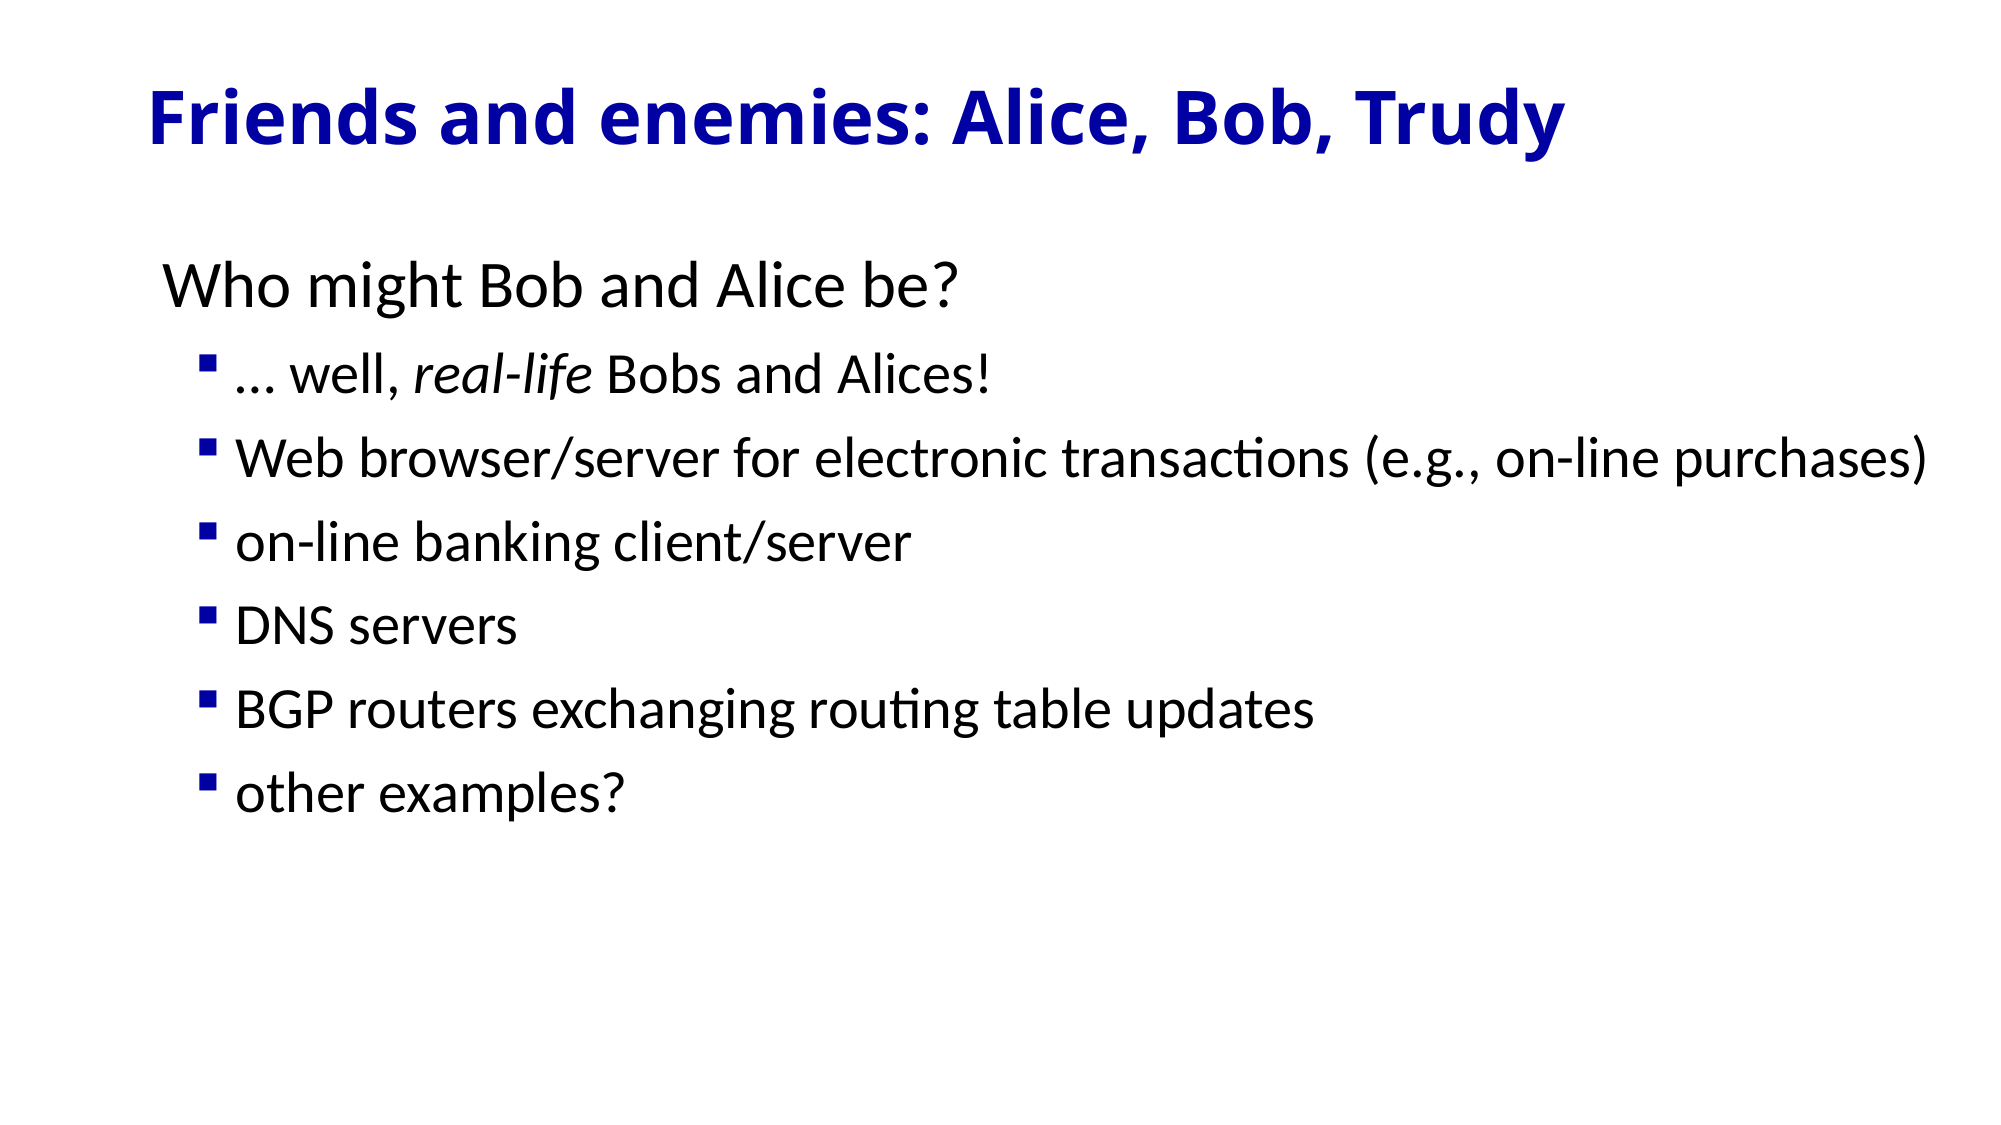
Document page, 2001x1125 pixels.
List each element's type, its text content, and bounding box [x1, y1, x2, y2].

title Friends and enemies: Alice, Bob, Trudy [131, 47, 1856, 195]
text_box Who might Bob and Alice be? … well, real-life Bobs and Alices! Web browser/server for electronic transactions (e.g., on-line purchases) on-line banking client/server DNS servers BGP routers exchanging routing table updates other examples? [145, 242, 1963, 981]
